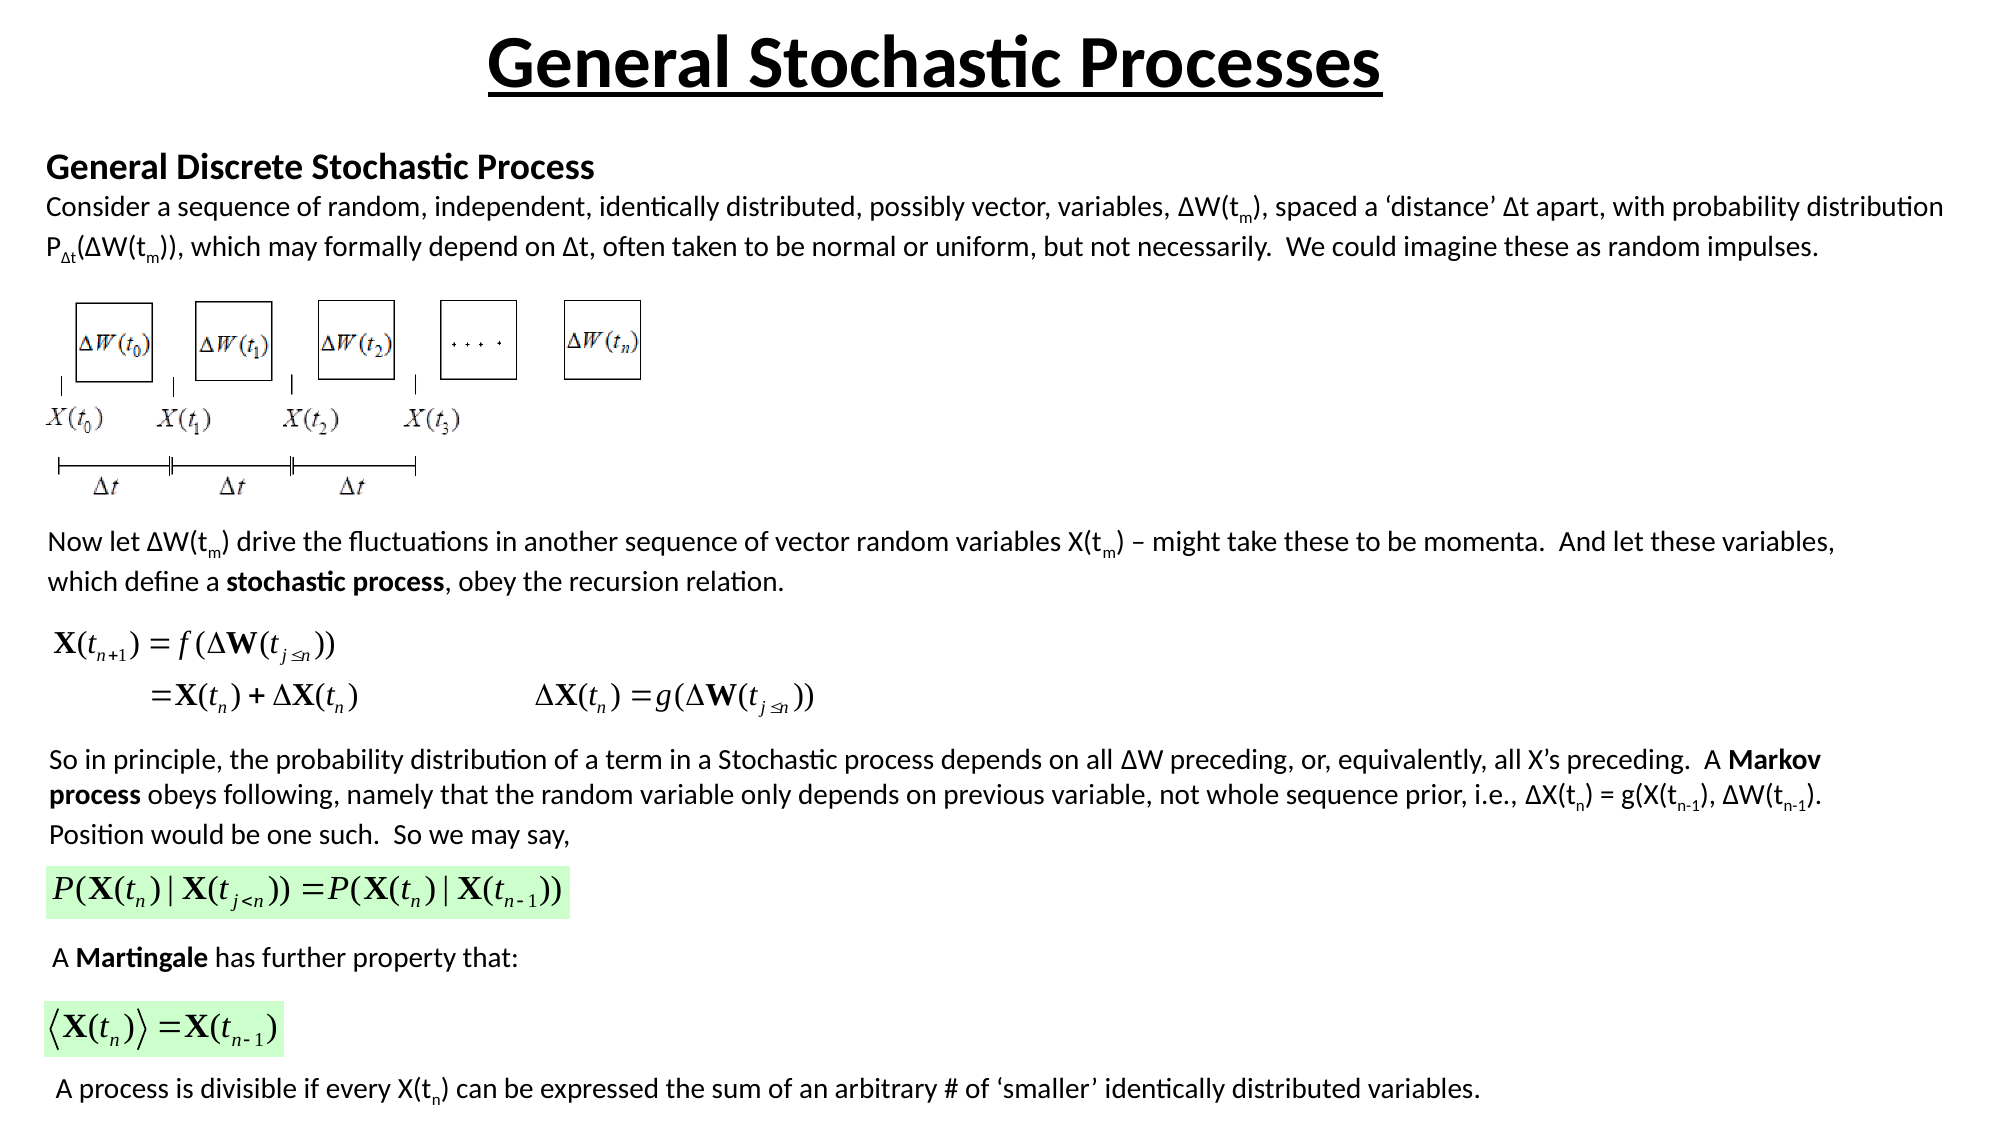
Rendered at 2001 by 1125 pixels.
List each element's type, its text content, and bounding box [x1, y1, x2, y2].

title General Stochastic Processes [463, 12, 1407, 112]
text_box Now let ΔW(tm) drive the fluctuations in another sequence of vector random variables X(tm) – might take these to be momenta. And let these variables, which define a stochastic process, obey the recursion relation. [32, 514, 1902, 605]
text_box A Martingale has further property that: [37, 931, 535, 981]
picture [40, 293, 654, 503]
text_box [46, 865, 570, 919]
text_box General Discrete Stochastic Process Consider a sequence of random, independent, identically distributed, possibly vector, variables, ΔW(tm), spaced a ‘distance’ Δt apart, with probability distribution PΔt(ΔW(tm)), which may formally depend on Δt, often taken to be normal or uniform, but not necessarily. We could imagine these as random impulses. [31, 134, 1978, 274]
text_box So in principle, the probability distribution of a term in a Stochastic process depends on all ΔW preceding, or, equivalently, all X’s preceding. A Markov process obeys following, namely that the random variable only depends on previous variable, not whole sequence prior, i.e., ΔX(tn) = g(X(tn-1), ΔW(tn-1). Position would be one such. So we may say, [34, 732, 1887, 858]
text_box A process is divisible if every X(tn) can be expressed the sum of an arbitrary # of ‘smaller’ identically distributed variables. [40, 1061, 1510, 1117]
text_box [47, 622, 821, 724]
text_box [43, 1000, 285, 1058]
